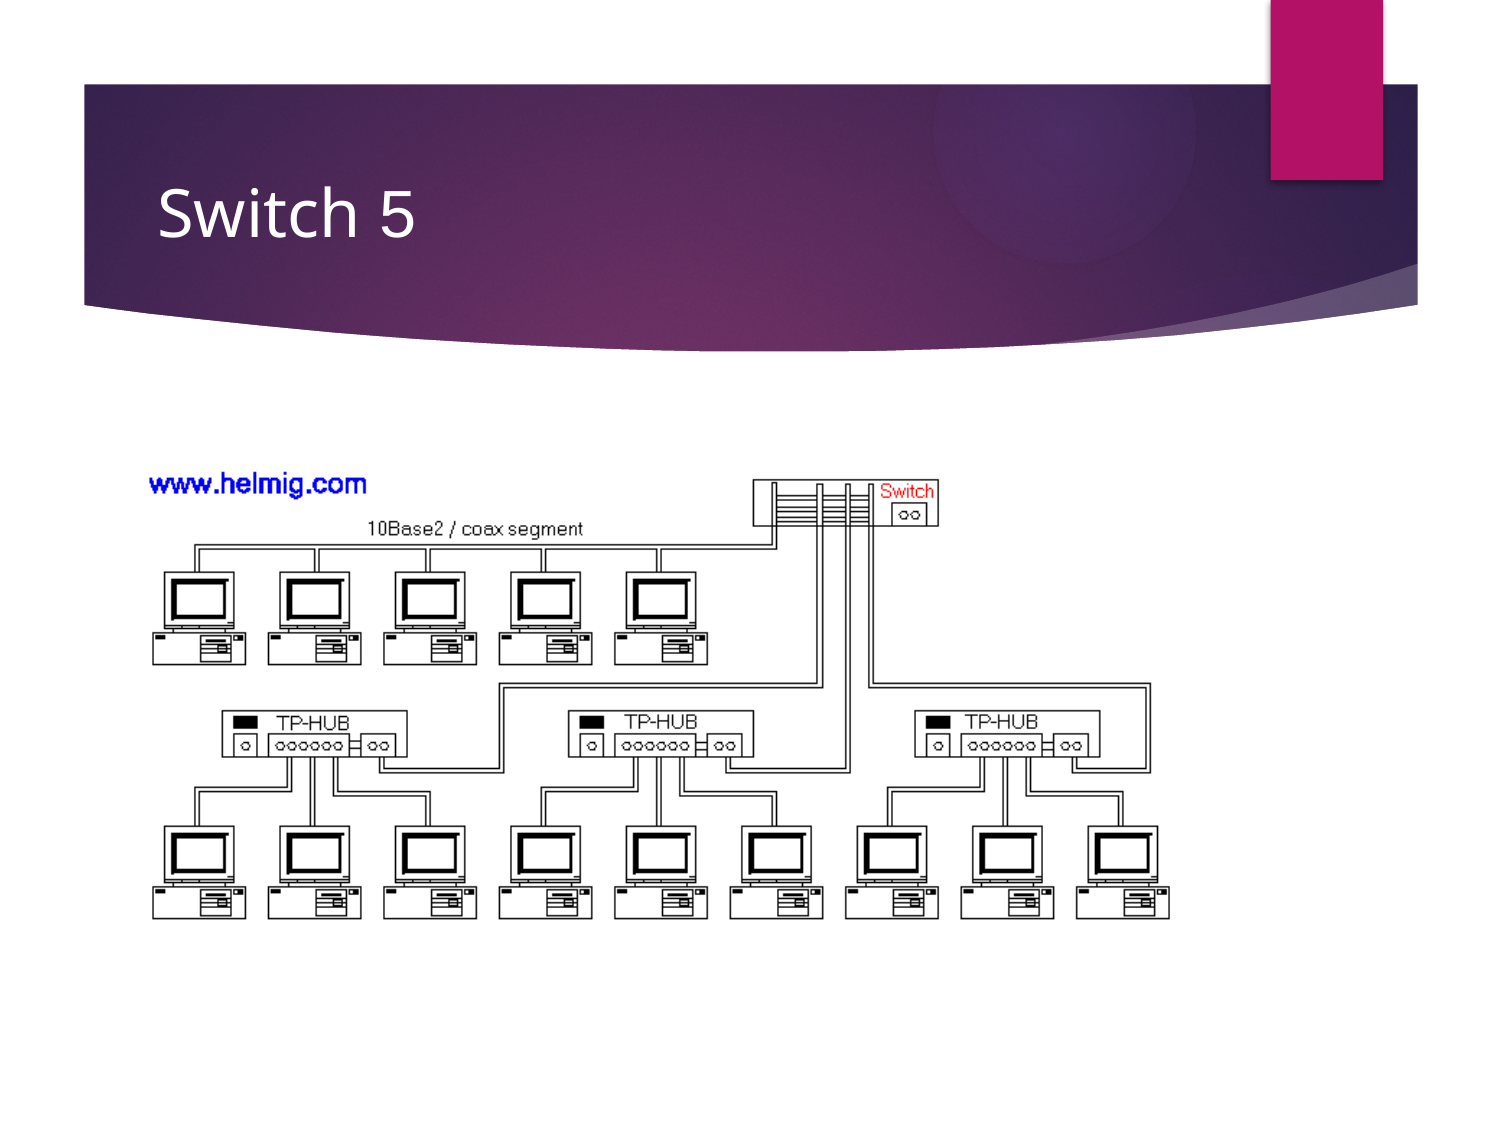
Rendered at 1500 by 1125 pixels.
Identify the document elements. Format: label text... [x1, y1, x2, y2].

title 5 Switch [142, 152, 1183, 269]
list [141, 461, 1183, 934]
